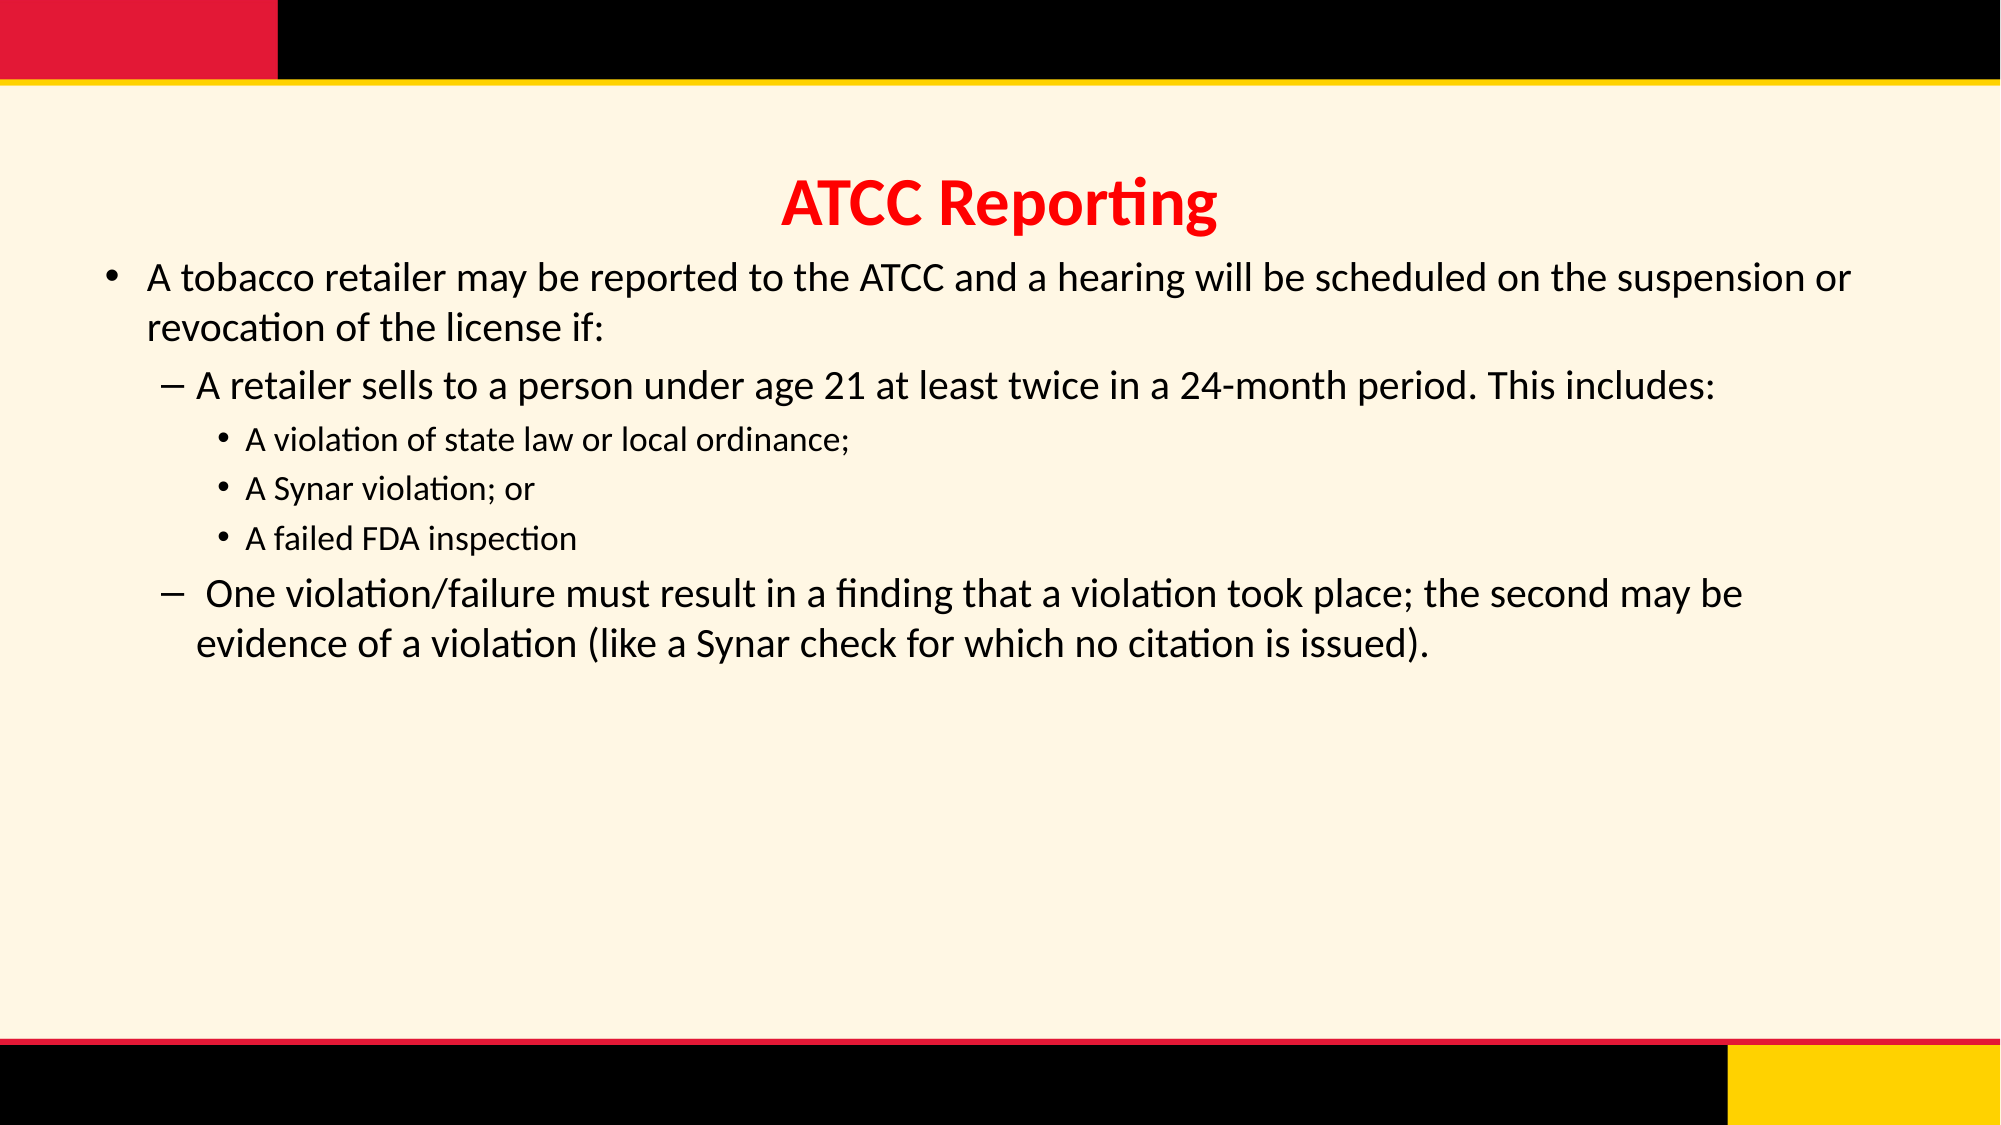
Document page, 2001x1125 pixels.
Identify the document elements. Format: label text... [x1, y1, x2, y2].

list A tobacco retailer may be reported to the ATCC and a hearing will be scheduled on the suspension or revocation of the license if: A retailer sells to a person under age 21 at least twice in a 24-month period. This includes: A violation of state law or local ordinance; A Synar violation; or A failed FDA inspection One violation/failure must result in a finding that a violation took place; the second may be evidence of a violation (like a Synar check for which no citation is issued). [89, 242, 1900, 1005]
title ATCC Reporting [99, 145, 1900, 242]
picture [0, 0, 2001, 1125]
